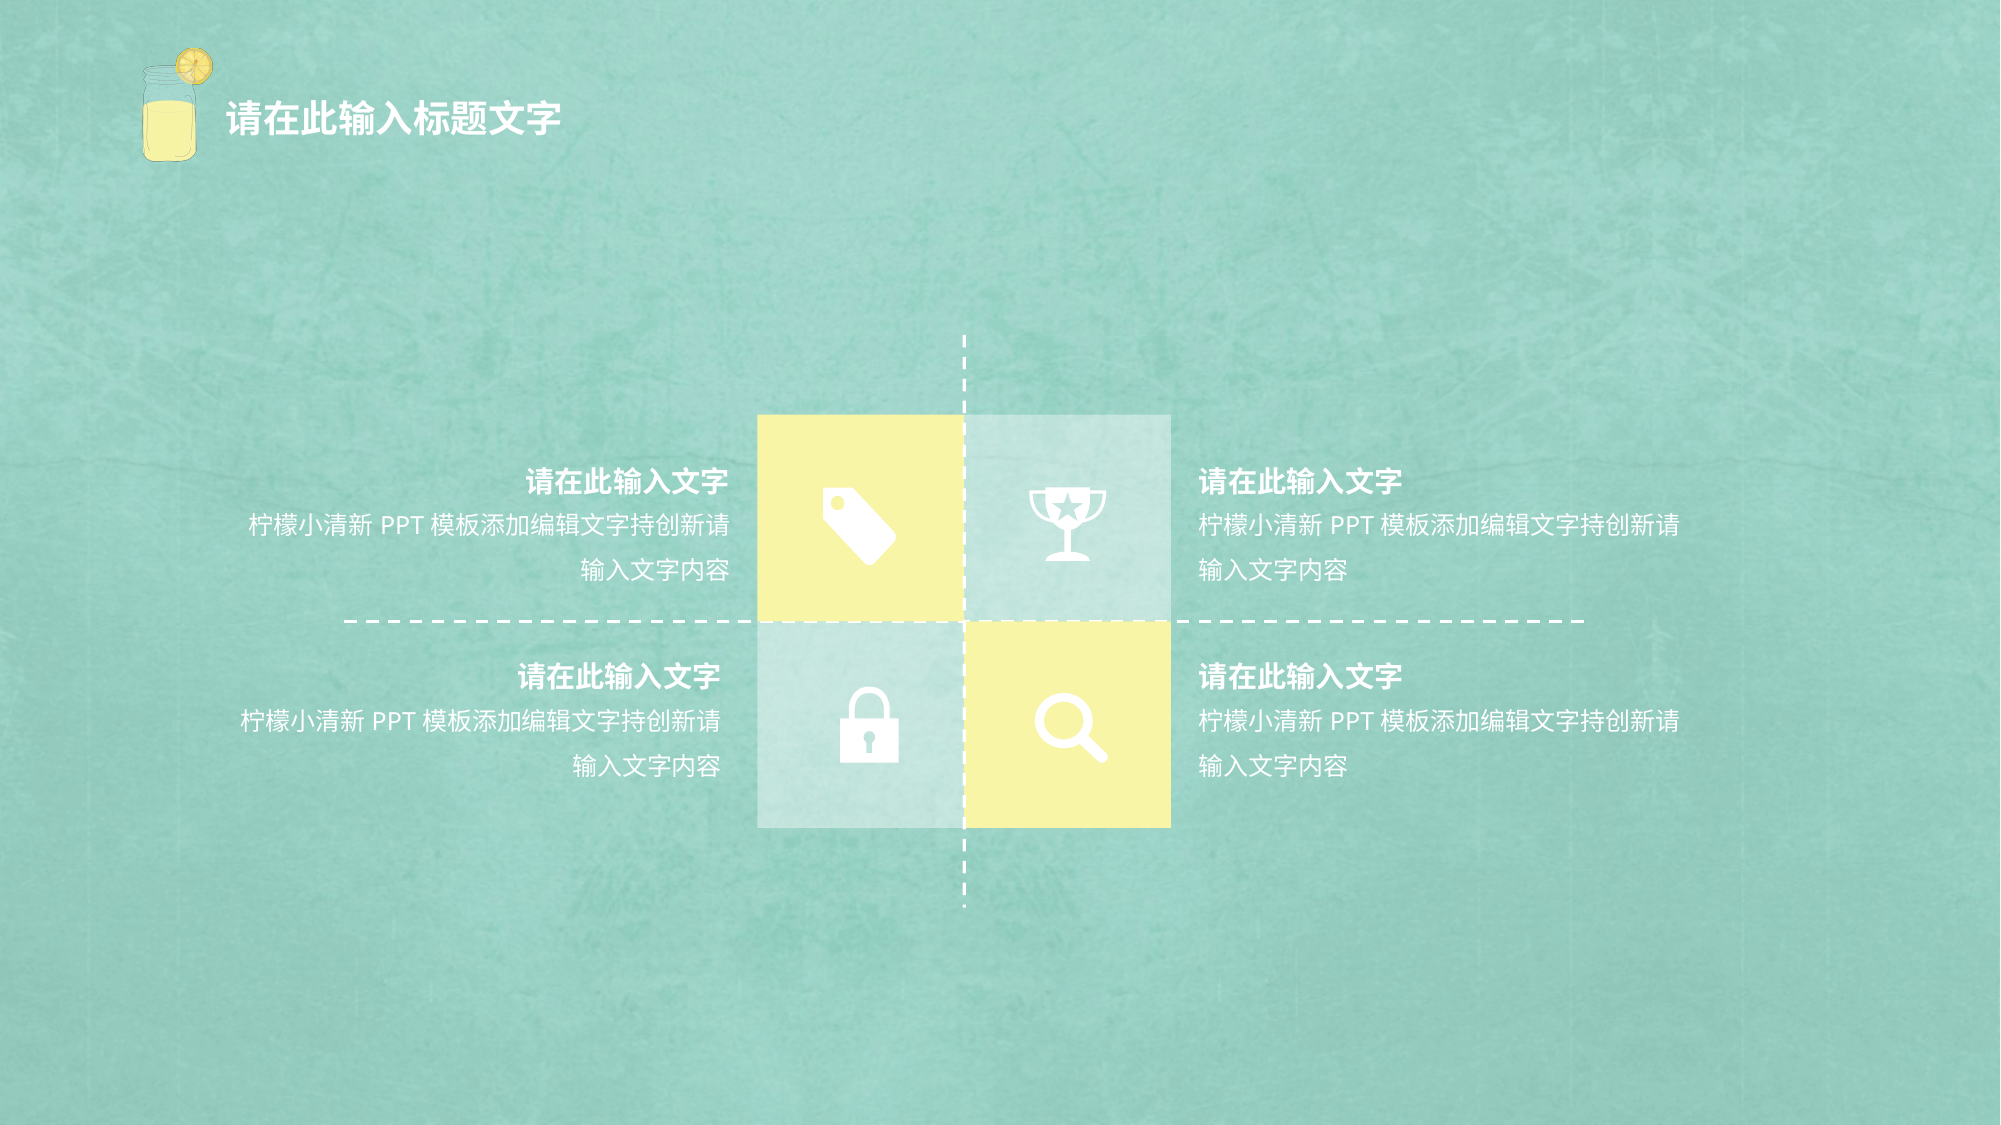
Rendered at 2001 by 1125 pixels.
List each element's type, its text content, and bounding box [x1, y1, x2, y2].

text_box 请在此输入文字 [1184, 455, 1419, 506]
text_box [132, 48, 579, 173]
text_box 请在此输入文字 [1184, 651, 1419, 701]
text_box 柠檬小清新PPT模板添加编辑文字持创新请输入文字内容 [218, 487, 746, 592]
text_box [1034, 692, 1108, 763]
text_box 柠檬小清新PPT模板添加编辑文字持创新请输入文字内容 [1184, 683, 1711, 788]
text_box [964, 414, 1171, 621]
text_box 柠檬小清新PPT模板添加编辑文字持创新请输入文字内容 [210, 683, 737, 788]
text_box 柠檬小清新PPT模板添加编辑文字持创新请输入文字内容 [1184, 487, 1711, 592]
text_box [757, 414, 964, 621]
text_box 请在此输入文字 [502, 651, 737, 701]
text_box [965, 621, 1171, 828]
text_box [1029, 487, 1107, 561]
text_box [840, 686, 899, 763]
text_box [757, 621, 965, 828]
text_box [823, 487, 896, 566]
picture [0, 0, 2001, 1125]
text_box 请在此输入文字 [510, 455, 745, 506]
